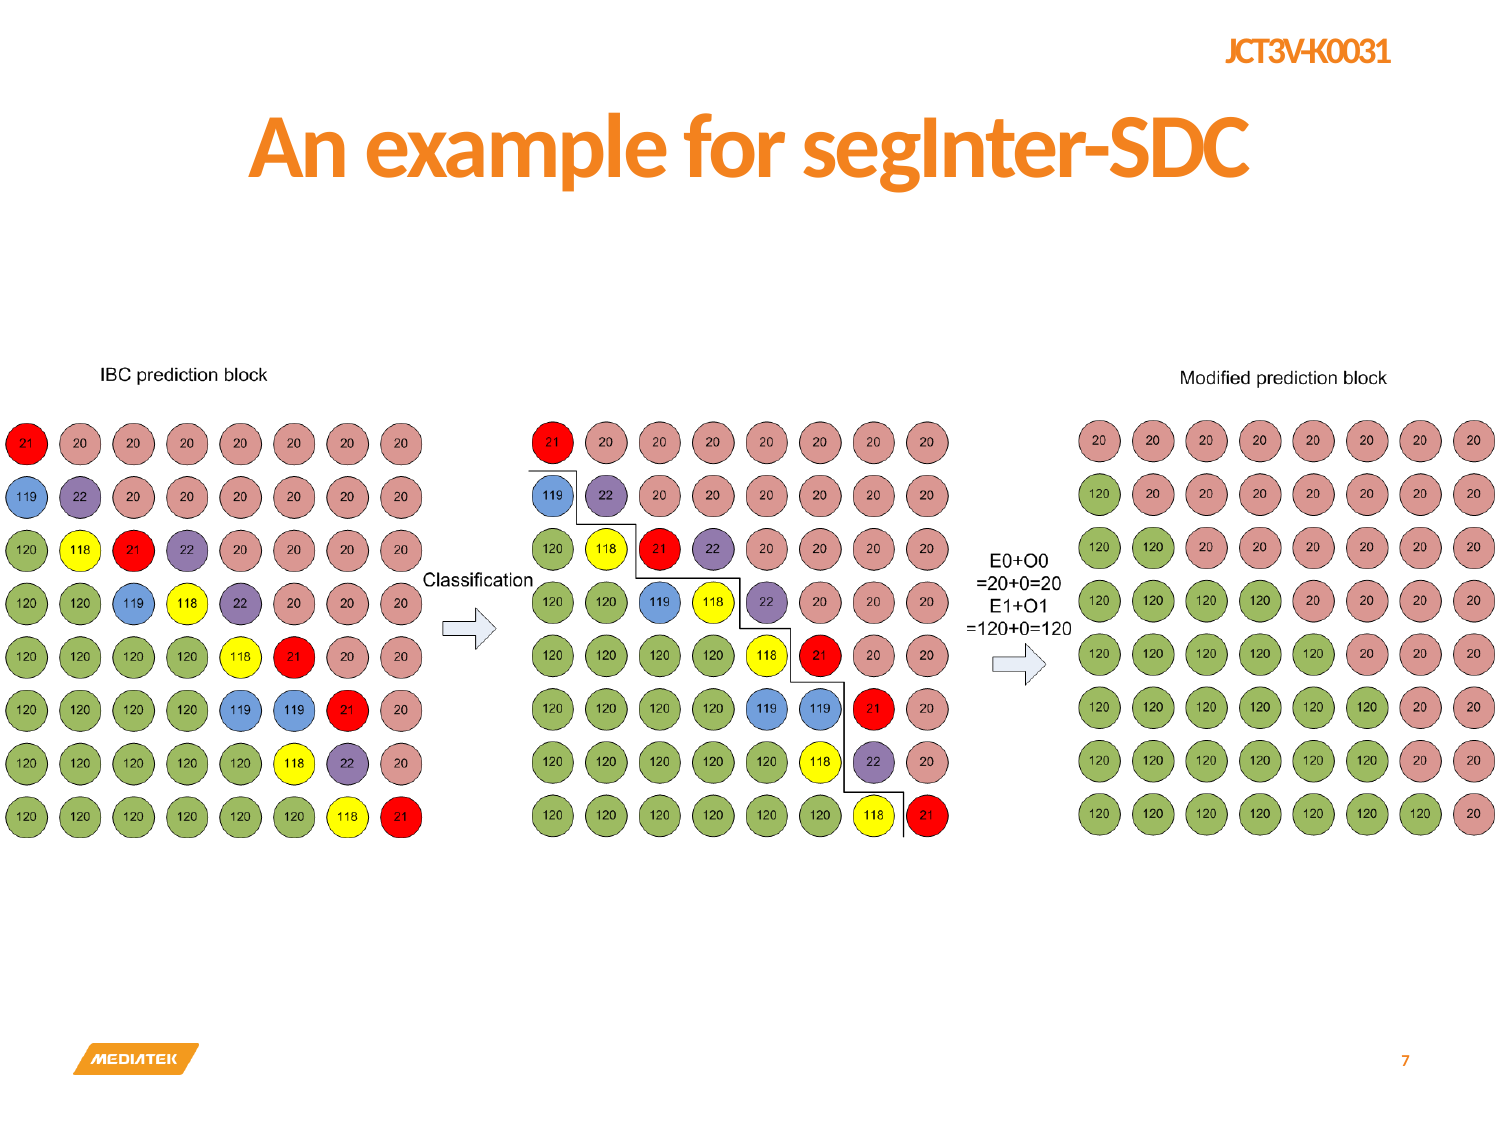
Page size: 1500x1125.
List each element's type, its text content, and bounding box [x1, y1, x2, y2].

picture [5, 361, 1495, 839]
title An example for segInter-SDC [75, 99, 1425, 287]
picture [73, 1043, 199, 1075]
slide_number 7 [1251, 1029, 1425, 1090]
